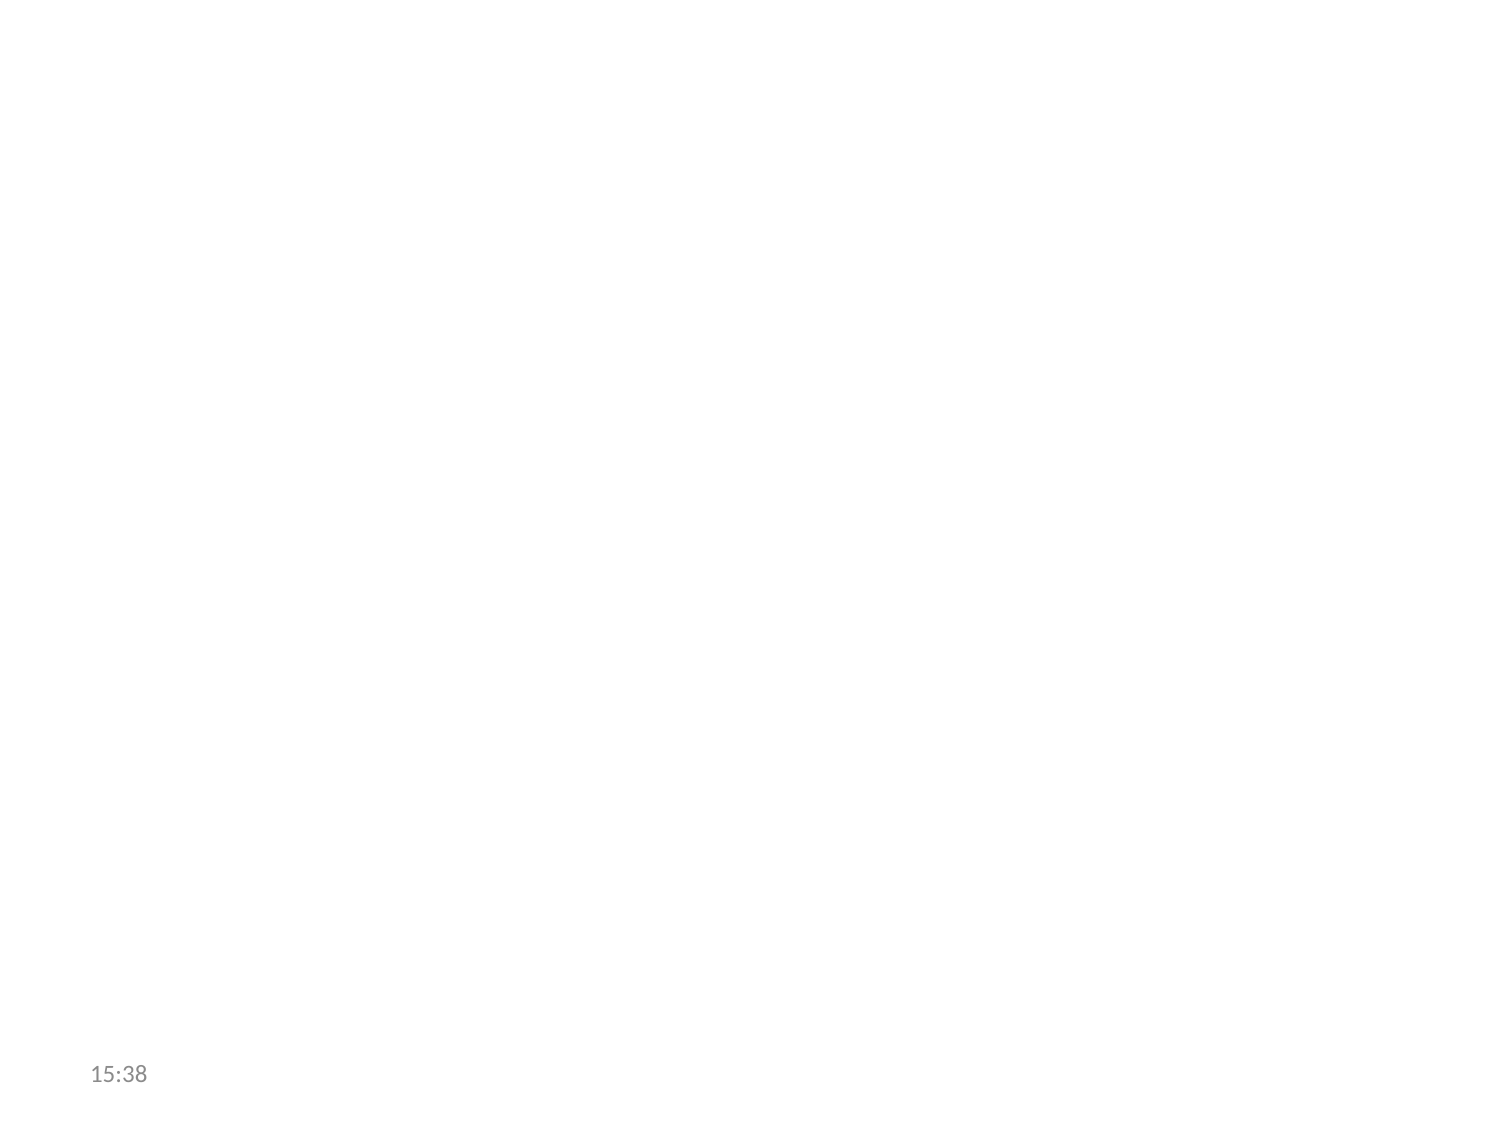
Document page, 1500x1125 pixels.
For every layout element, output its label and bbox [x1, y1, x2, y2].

slide_number [75, 1042, 425, 1103]
